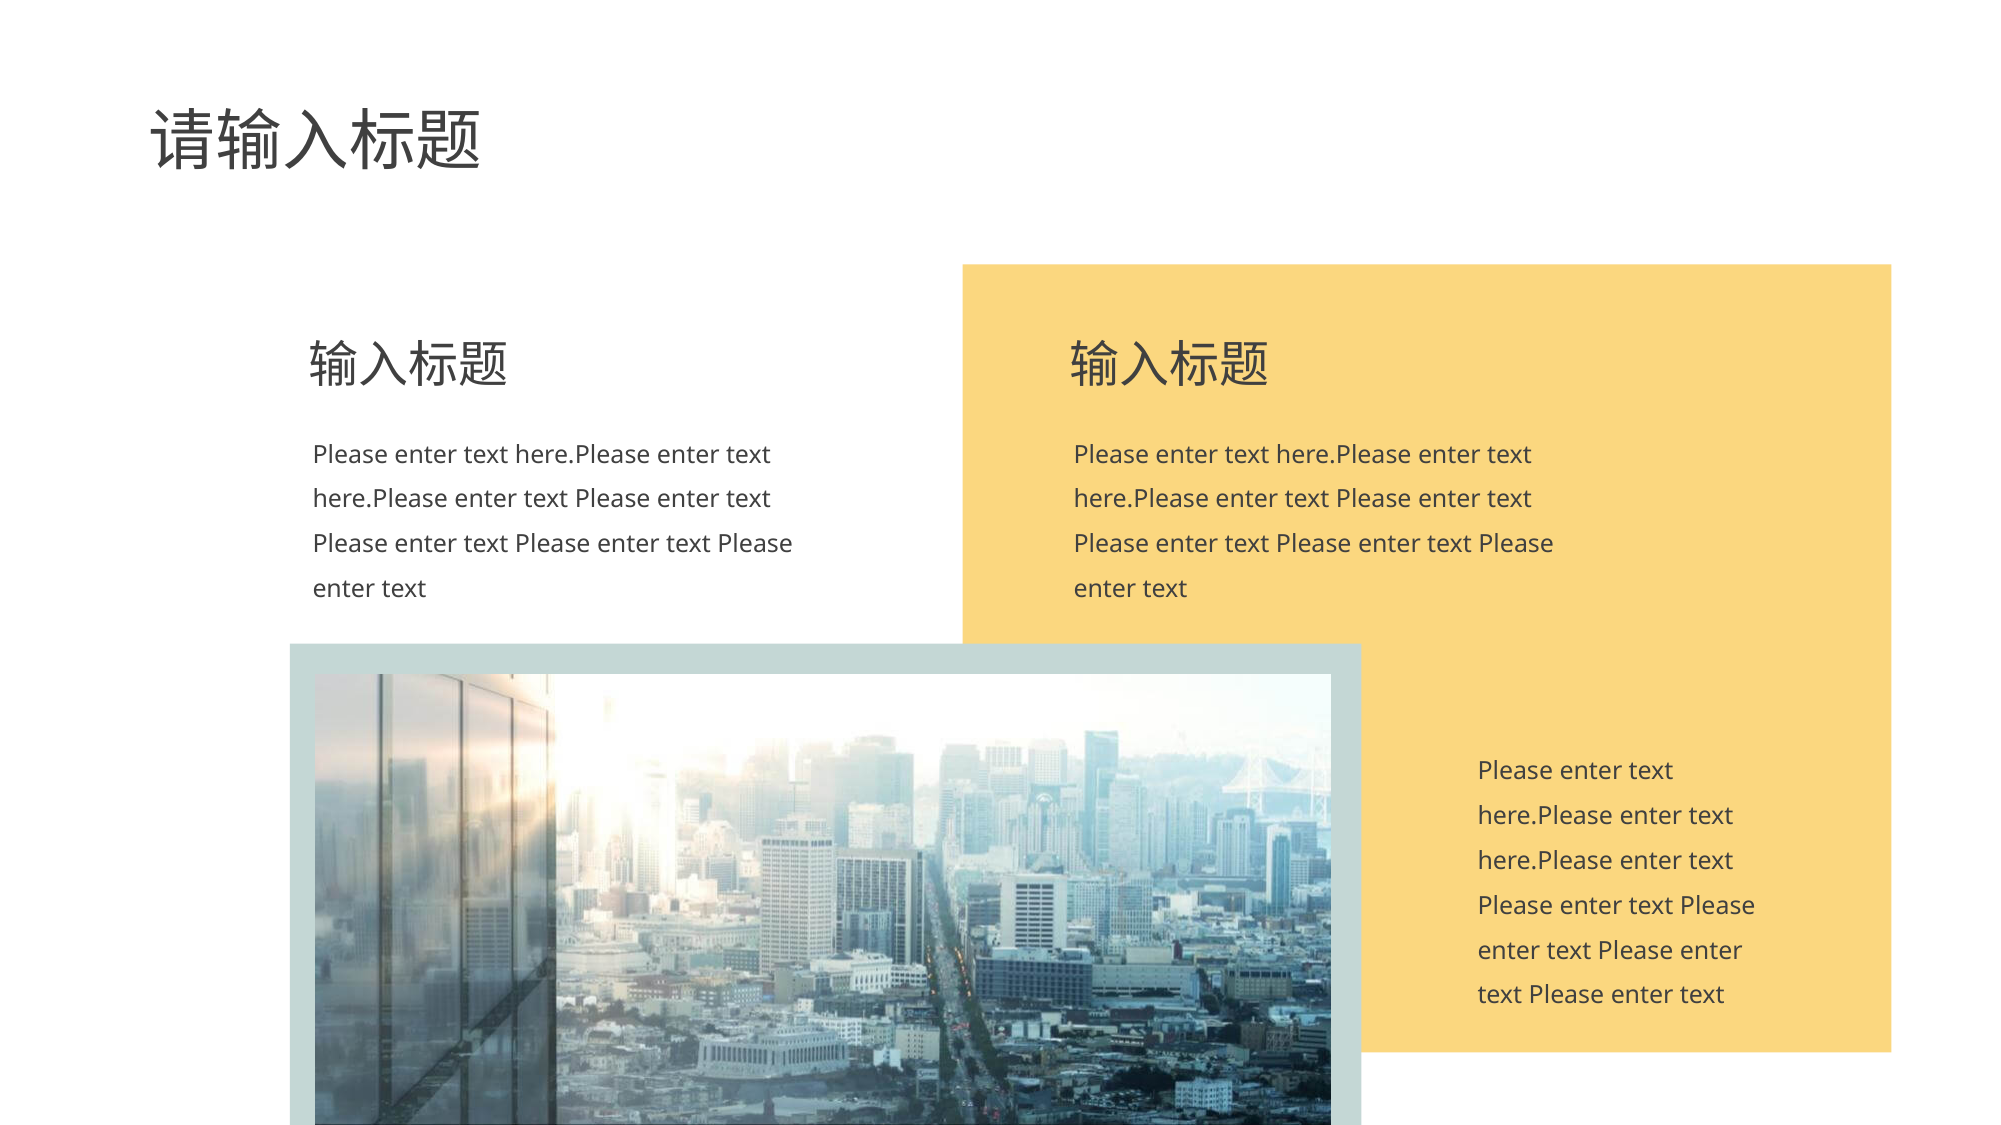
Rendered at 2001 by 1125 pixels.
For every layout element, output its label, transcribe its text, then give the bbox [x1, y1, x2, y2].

text_box 输入标题 [1054, 325, 1392, 400]
text_box 输入标题 [293, 325, 631, 400]
text_box [289, 643, 1362, 1125]
text_box Please enter text here.Please enter text here.Please enter text Please enter text Please enter text Please enter text Please enter text [1462, 732, 1791, 1017]
text_box Please enter text here.Please enter text here.Please enter text Please enter text Please enter text Please enter text Please enter text [297, 415, 866, 610]
text_box Please enter text here.Please enter text here.Please enter text Please enter text Please enter text Please enter text Please enter text [1058, 415, 1627, 610]
text_box [962, 263, 1893, 1053]
picture [315, 674, 1331, 1125]
text_box 请输入标题 [134, 90, 498, 186]
